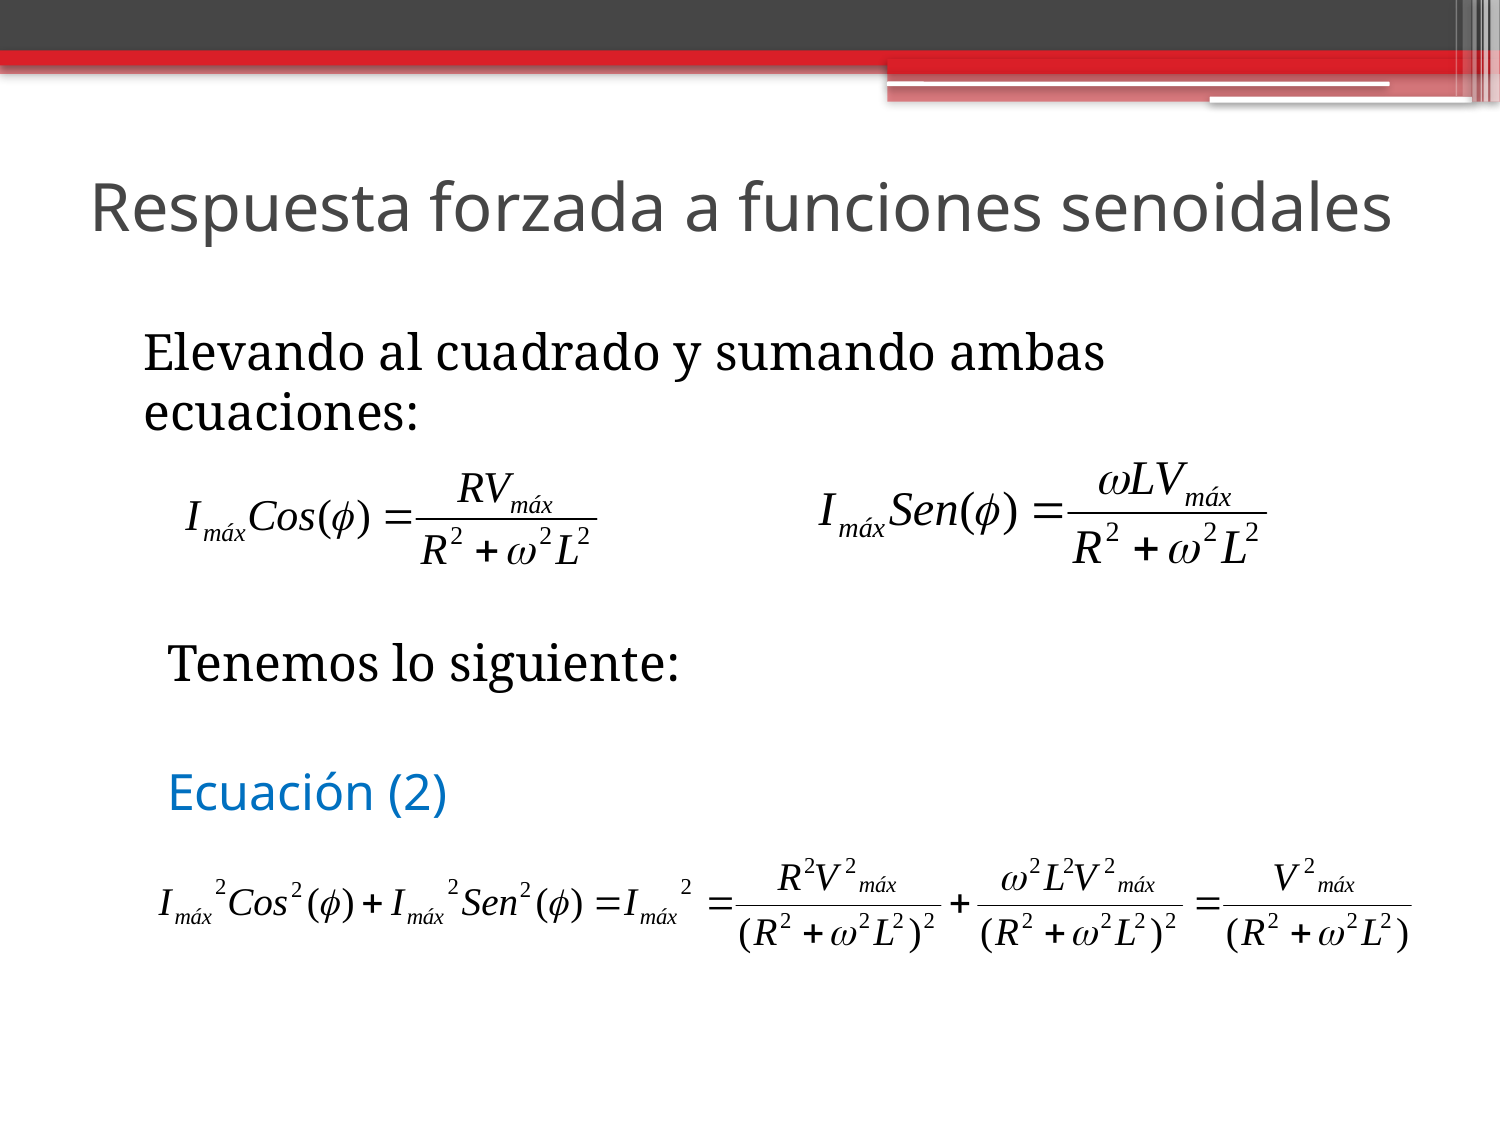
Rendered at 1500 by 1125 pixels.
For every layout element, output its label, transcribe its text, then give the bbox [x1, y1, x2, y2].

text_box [151, 846, 1419, 962]
text_box Tenemos lo siguiente: [152, 599, 856, 725]
title Respuesta forzada a funciones senoidales [75, 117, 1425, 293]
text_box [177, 460, 607, 575]
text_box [809, 448, 1278, 574]
text_box Elevando al cuadrado y sumando ambas ecuaciones: [128, 317, 1404, 443]
text_box Ecuación (2) [152, 751, 504, 829]
